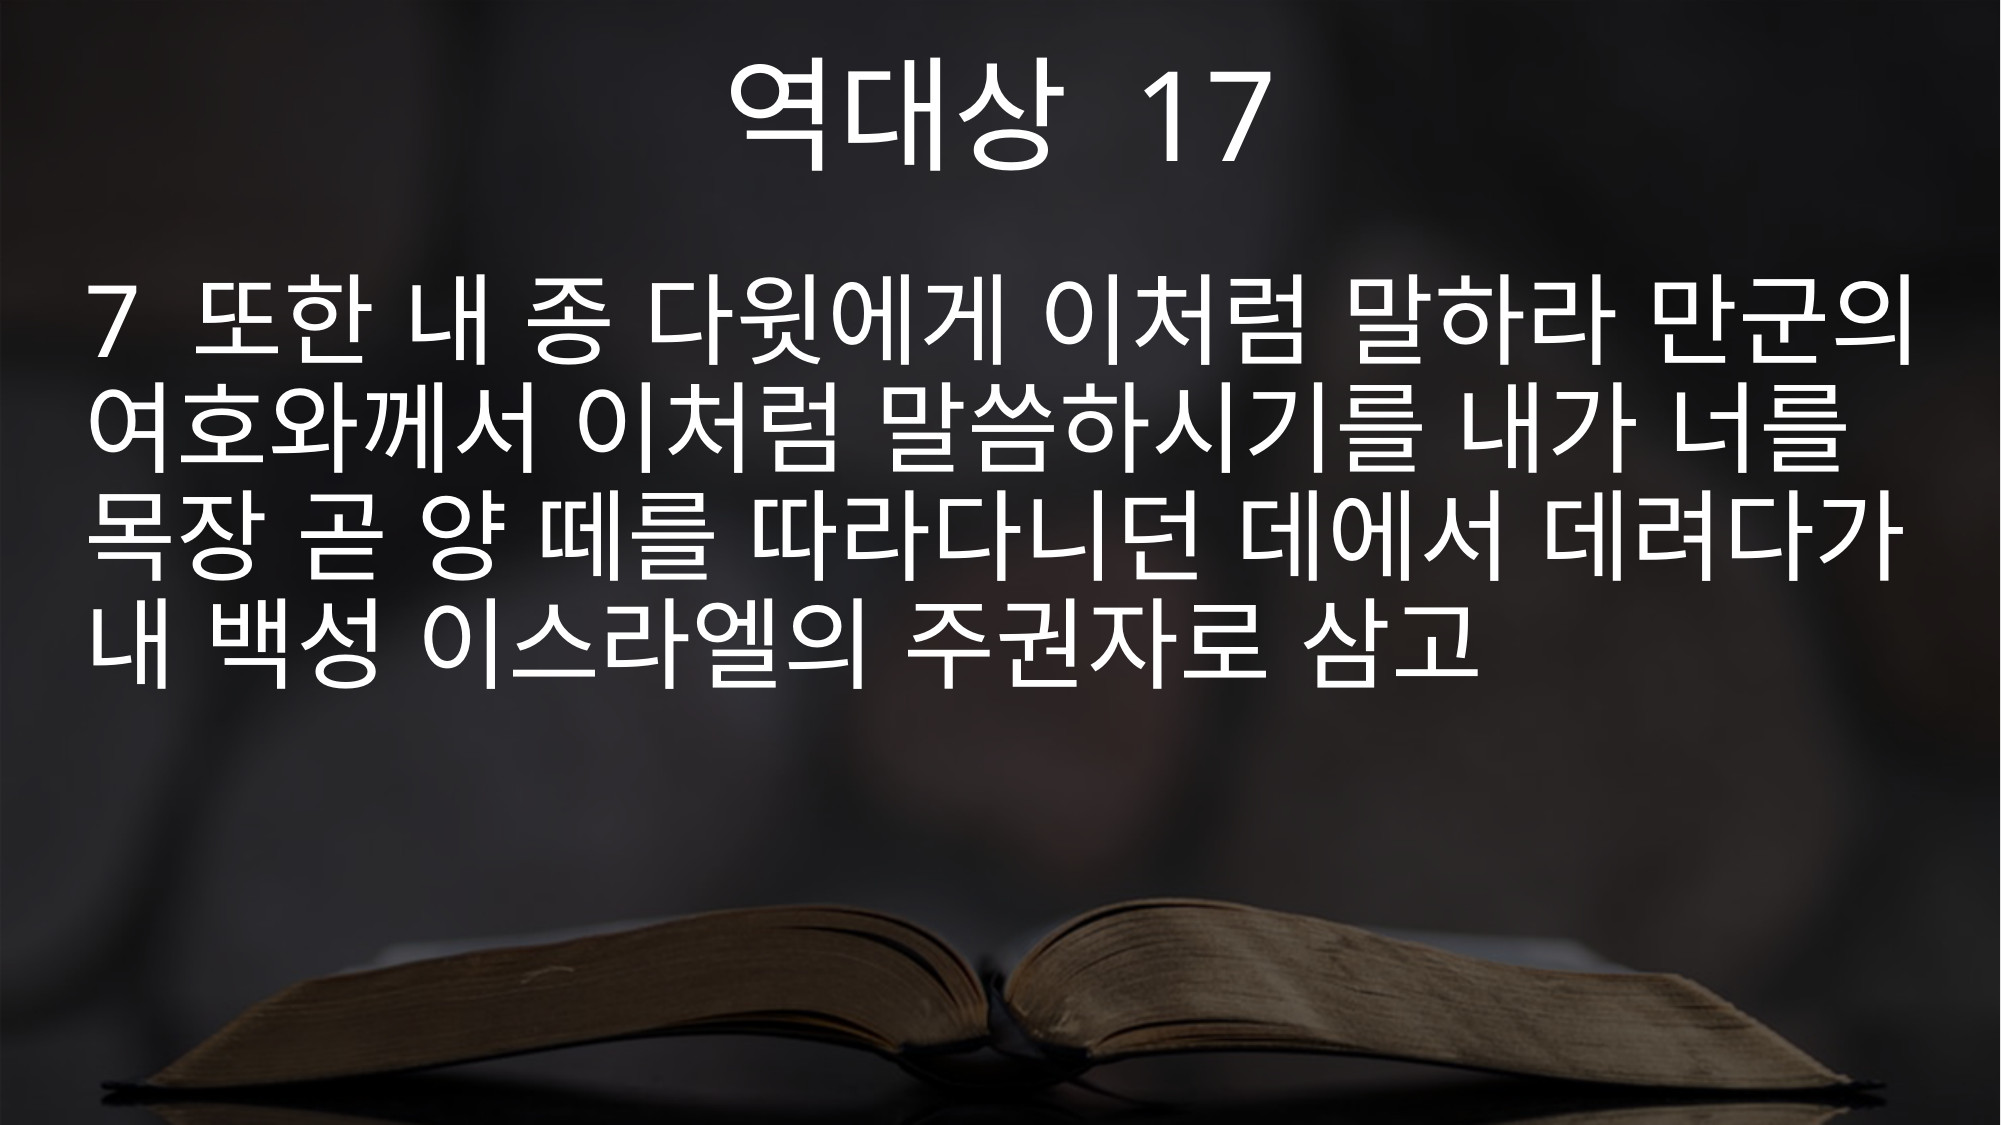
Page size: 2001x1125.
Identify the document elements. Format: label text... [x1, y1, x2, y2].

footer 역대상 17 [0, 32, 2000, 192]
list 7 또한 내 종 다윗에게 이처럼 말하라 만군의 여호와께서 이처럼 말씀하시기를 내가 너를 목장 곧 양 떼를 따라다니던 데에서 데려다가 내 백성 이스라엘의 주권자로 삼고 [69, 263, 1953, 423]
picture [0, 0, 2001, 1125]
